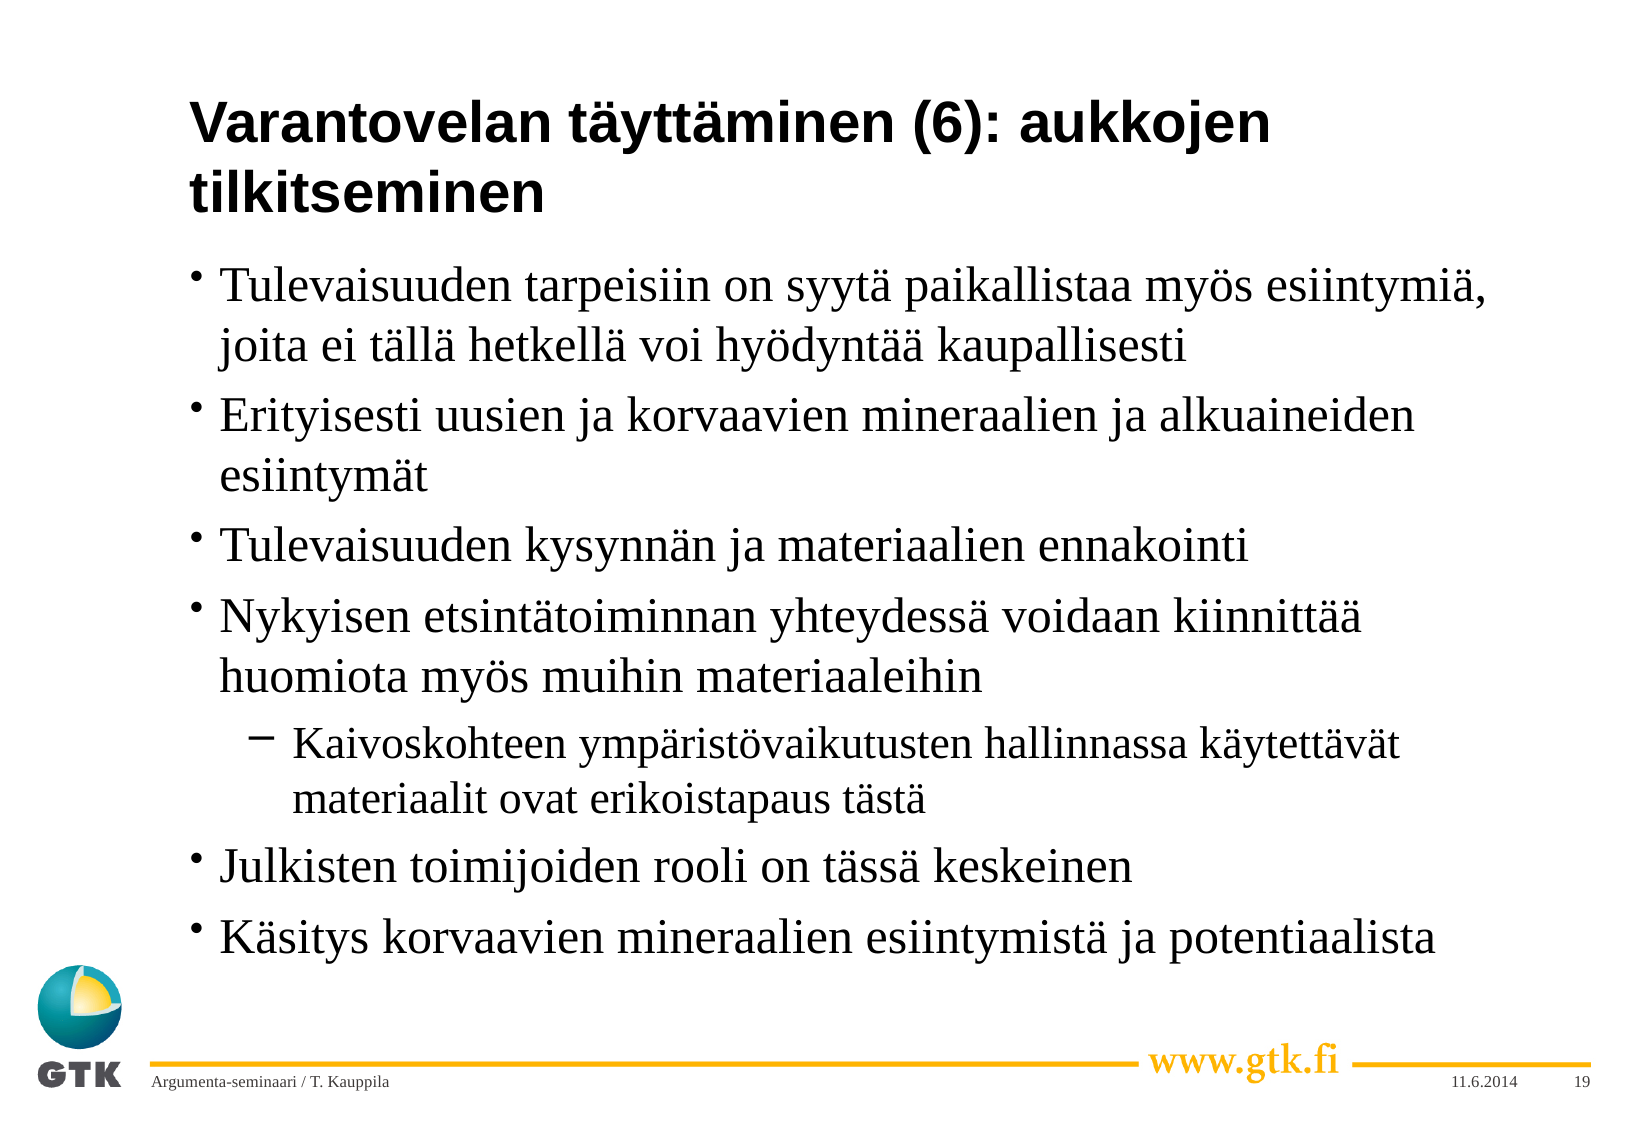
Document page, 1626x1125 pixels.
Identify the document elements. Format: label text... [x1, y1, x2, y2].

footer Argumenta-seminaari / T. Kauppila [135, 1069, 1144, 1093]
picture [142, 1032, 1601, 1092]
list Tulevaisuuden tarpeisiin on syytä paikallistaa myös esiintymiä, joita ei tällä hetkellä voi hyödyntää kaupallisesti Erityisesti uusien ja korvaavien mineraalien ja alkuaineiden esiintymät Tulevaisuuden kysynnän ja materiaalien ennakointi Nykyisen etsintätoiminnan yhteydessä voidaan kiinnittää huomiota myös muihin materiaaleihin Kaivoskohteen ympäristövaikutusten hallinnassa käytettävät materiaalit ovat erikoistapaus tästä Julkisten toimijoiden rooli on tässä keskeinen Käsitys korvaavien mineraalien esiintymistä ja potentiaalista [174, 243, 1569, 1000]
title Varantovelan täyttäminen (6): aukkojen tilkitseminen [174, 31, 1569, 232]
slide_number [1344, 1069, 1533, 1093]
picture [31, 952, 128, 1094]
slide_number 19 [1533, 1069, 1606, 1093]
